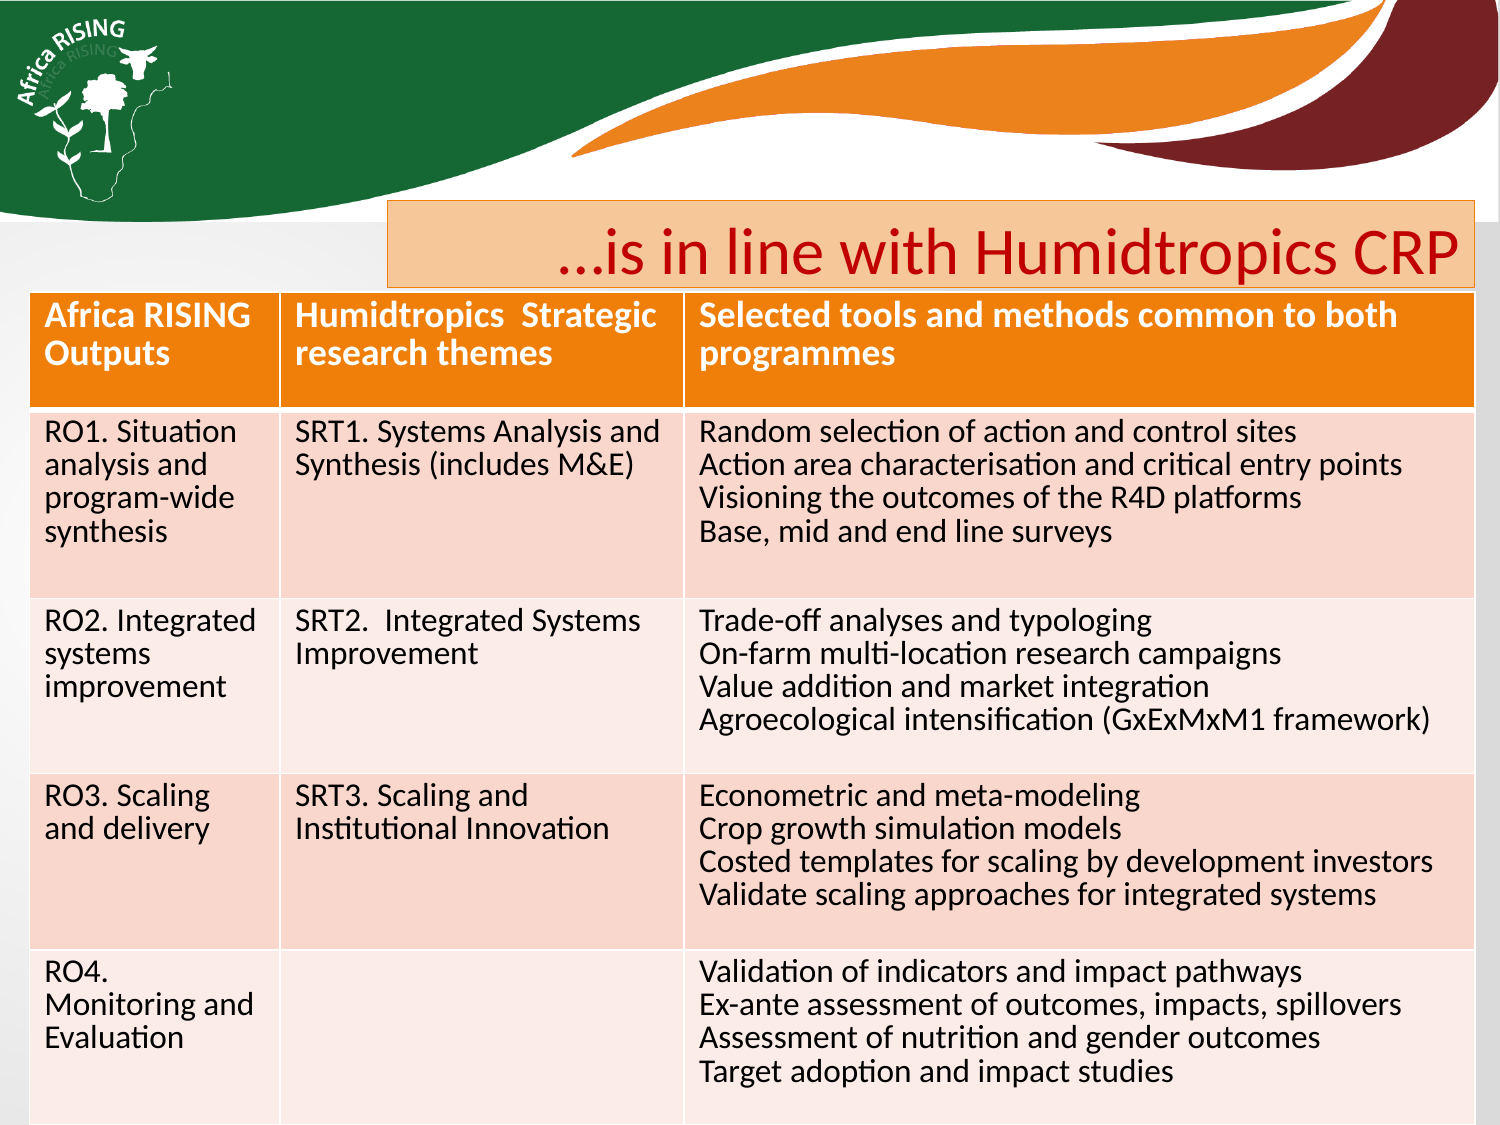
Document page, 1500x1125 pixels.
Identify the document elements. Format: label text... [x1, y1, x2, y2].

table_cell SRT1. Systems Analysis and Synthesis (includes M&E) [281, 413, 683, 598]
table_header Selected tools and methods common to both programmes [685, 293, 1474, 407]
table_cell RO3. Scaling and delivery [30, 774, 279, 949]
table_header Humidtropics Strategic research themes [281, 293, 683, 407]
table_header Africa RISING Outputs [30, 293, 279, 407]
table_cell Econometric and meta-modeling Crop growth simulation models Costed templates for scaling by development investors Validate scaling approaches for integrated systems [685, 774, 1474, 949]
table_cell Validation of indicators and impact pathways Ex-ante assessment of outcomes, impacts, spillovers Assessment of nutrition and gender outcomes Target adoption and impact studies [685, 951, 1474, 1124]
table_cell Random selection of action and control sites Action area characterisation and critical entry points Visioning the outcomes of the R4D platforms Base, mid and end line surveys [685, 413, 1474, 598]
table_cell SRT2. Integrated Systems Improvement [281, 599, 683, 773]
table_cell [281, 951, 683, 1124]
table_cell RO2. Integrated systems improvement [30, 599, 279, 773]
table_cell RO1. Situation analysis and program-wide synthesis [30, 413, 279, 598]
table_cell RO4. Monitoring and Evaluation [30, 951, 279, 1124]
list …is in line with Humidtropics CRP [387, 200, 1475, 288]
table_cell SRT3. Scaling and Institutional Innovation [281, 774, 683, 949]
picture [0, 0, 1499, 222]
table_cell Trade-off analyses and typologing On-farm multi-location research campaigns Value addition and market integration Agroecological intensification (GxExMxM1 framework) [685, 599, 1474, 773]
